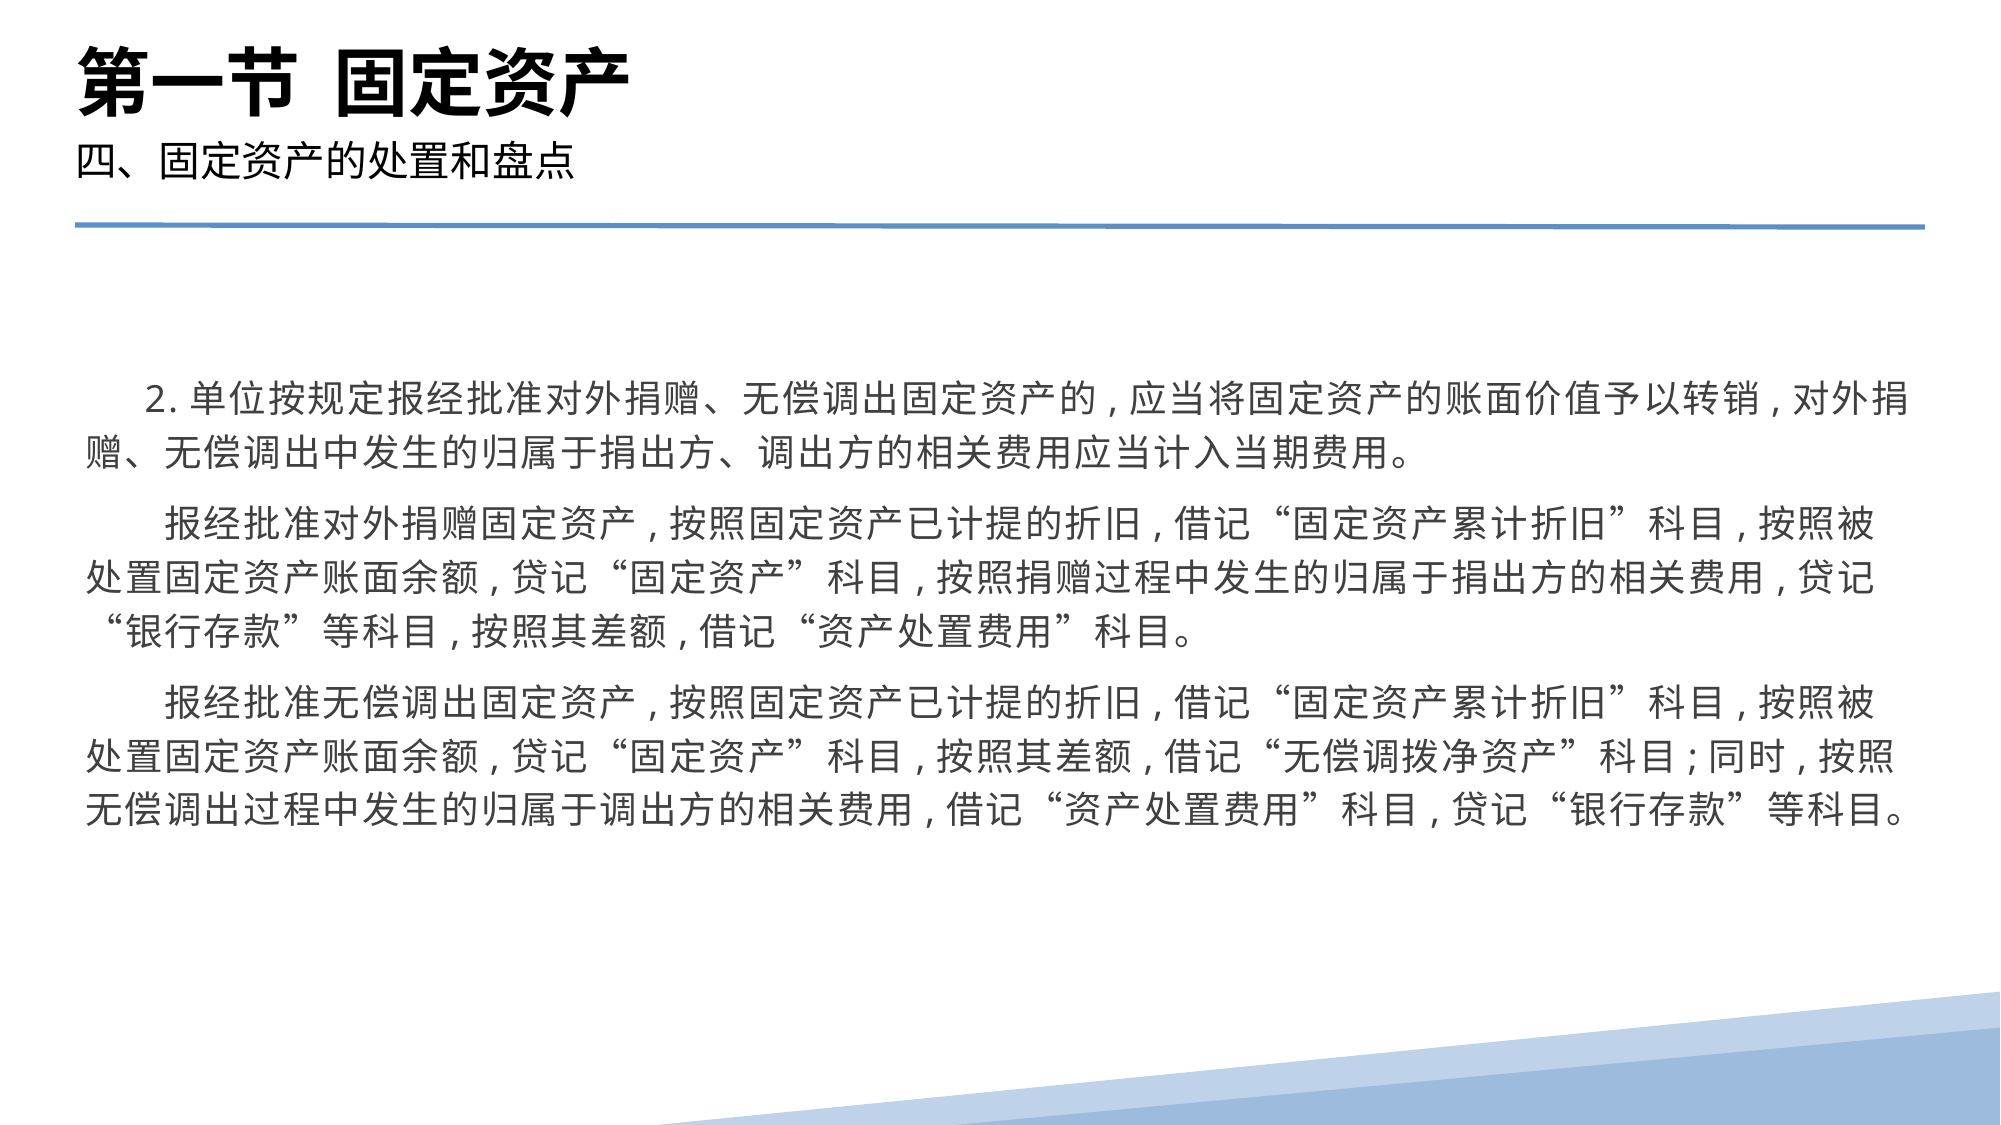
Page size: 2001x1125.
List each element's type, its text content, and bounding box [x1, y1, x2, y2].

text_box 四、固定资产的处置和盘点 [75, 124, 1925, 200]
text_box 第一节 固定资产 [75, 24, 1925, 124]
text_box 2.单位按规定报经批准对外捐赠、无偿调出固定资产的,应当将固定资产的账面价值予以转销,对外捐赠、无偿调出中发生的归属于捐出方、调出方的相关费用应当计入当期费用。 报经批准对外捐赠固定资产,按照固定资产已计提的折旧,借记“固定资产累计折旧”科目,按照被处置固定资产账面余额,贷记“固定资产”科目,按照捐赠过程中发生的归属于捐出方的相关费用,贷记“银行存款”等科目,按照其差额,借记“资产处置费用”科目。 报经批准无偿调出固定资产,按照固定资产已计提的折旧,借记“固定资产累计折旧”科目,按照被处置固定资产账面余额,贷记“固定资产”科目,按照其差额,借记“无偿调拨净资产”科目;同时,按照无偿调出过程中发生的归属于调出方的相关费用,借记“资产处置费用”科目,贷记“银行存款”等科目。 [75, 252, 1925, 946]
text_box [656, 991, 2000, 1125]
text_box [74, 224, 1925, 228]
